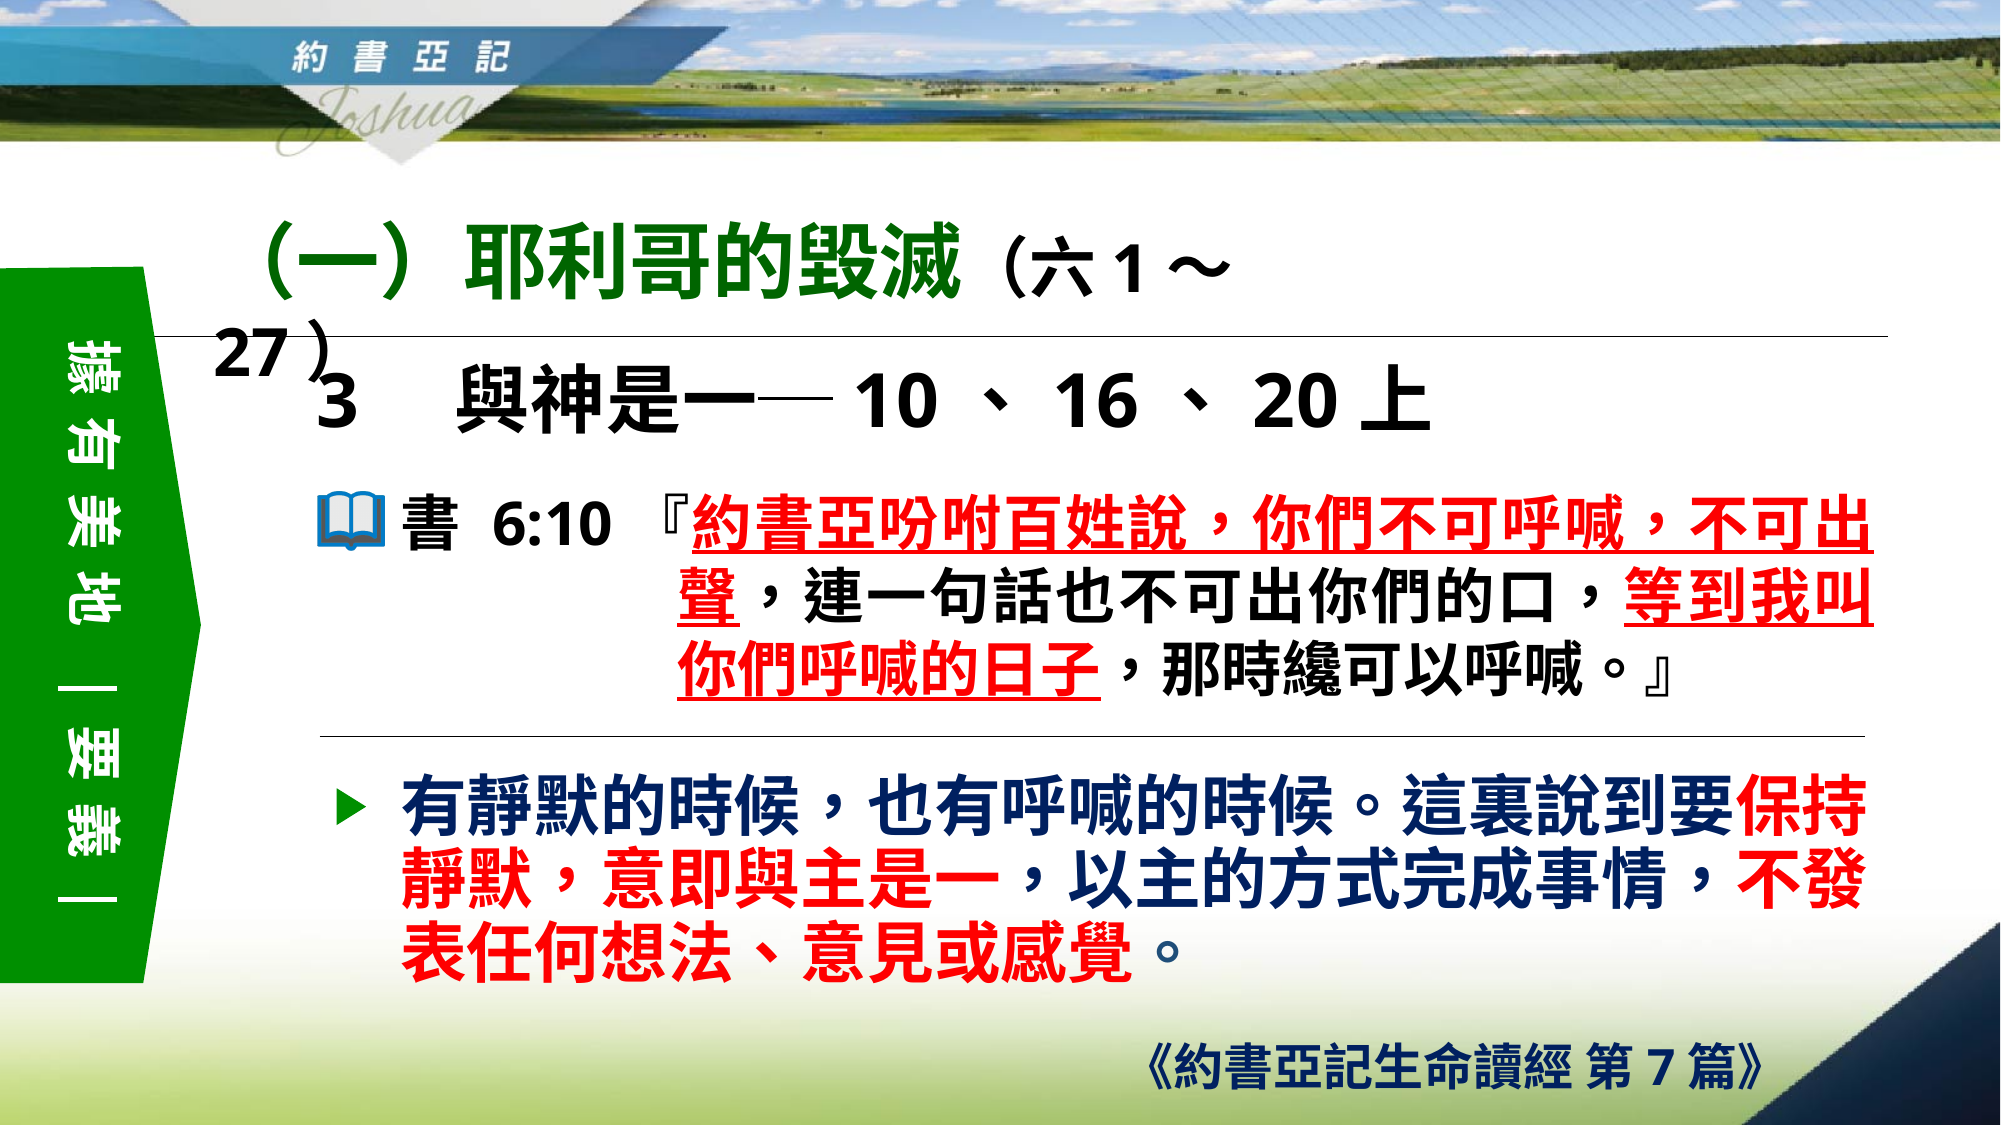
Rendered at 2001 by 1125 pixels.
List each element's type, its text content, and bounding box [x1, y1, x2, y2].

text_box 有靜默的時候，也有呼喊的時候。這裏說到要保持靜默，意即與主是一，以主的方式完成事情，不發表任何想法、意見或感覺。 [385, 762, 1889, 998]
text_box （一）耶利哥的毀滅（六1～27） [198, 202, 1372, 336]
text_box 《約書亞記生命讀經 第7篇》 [1108, 1014, 1802, 1103]
text_box 書 6:10『約書亞吩咐百姓說，你們不可呼喊，不可出聲，連一句話也不可出你們的口，等到我叫你們呼喊的日子，那時纔可以呼喊。』 [385, 476, 1889, 712]
text_box 3 與神是一─10、16、20上 [301, 362, 1476, 451]
text_box 據有美地 要義 [38, 324, 137, 915]
text_box [0, 265, 202, 985]
picture [0, 0, 2001, 1125]
text_box [335, 786, 369, 827]
text_box （一）耶利哥的毀滅（六1～27） [198, 337, 1372, 397]
